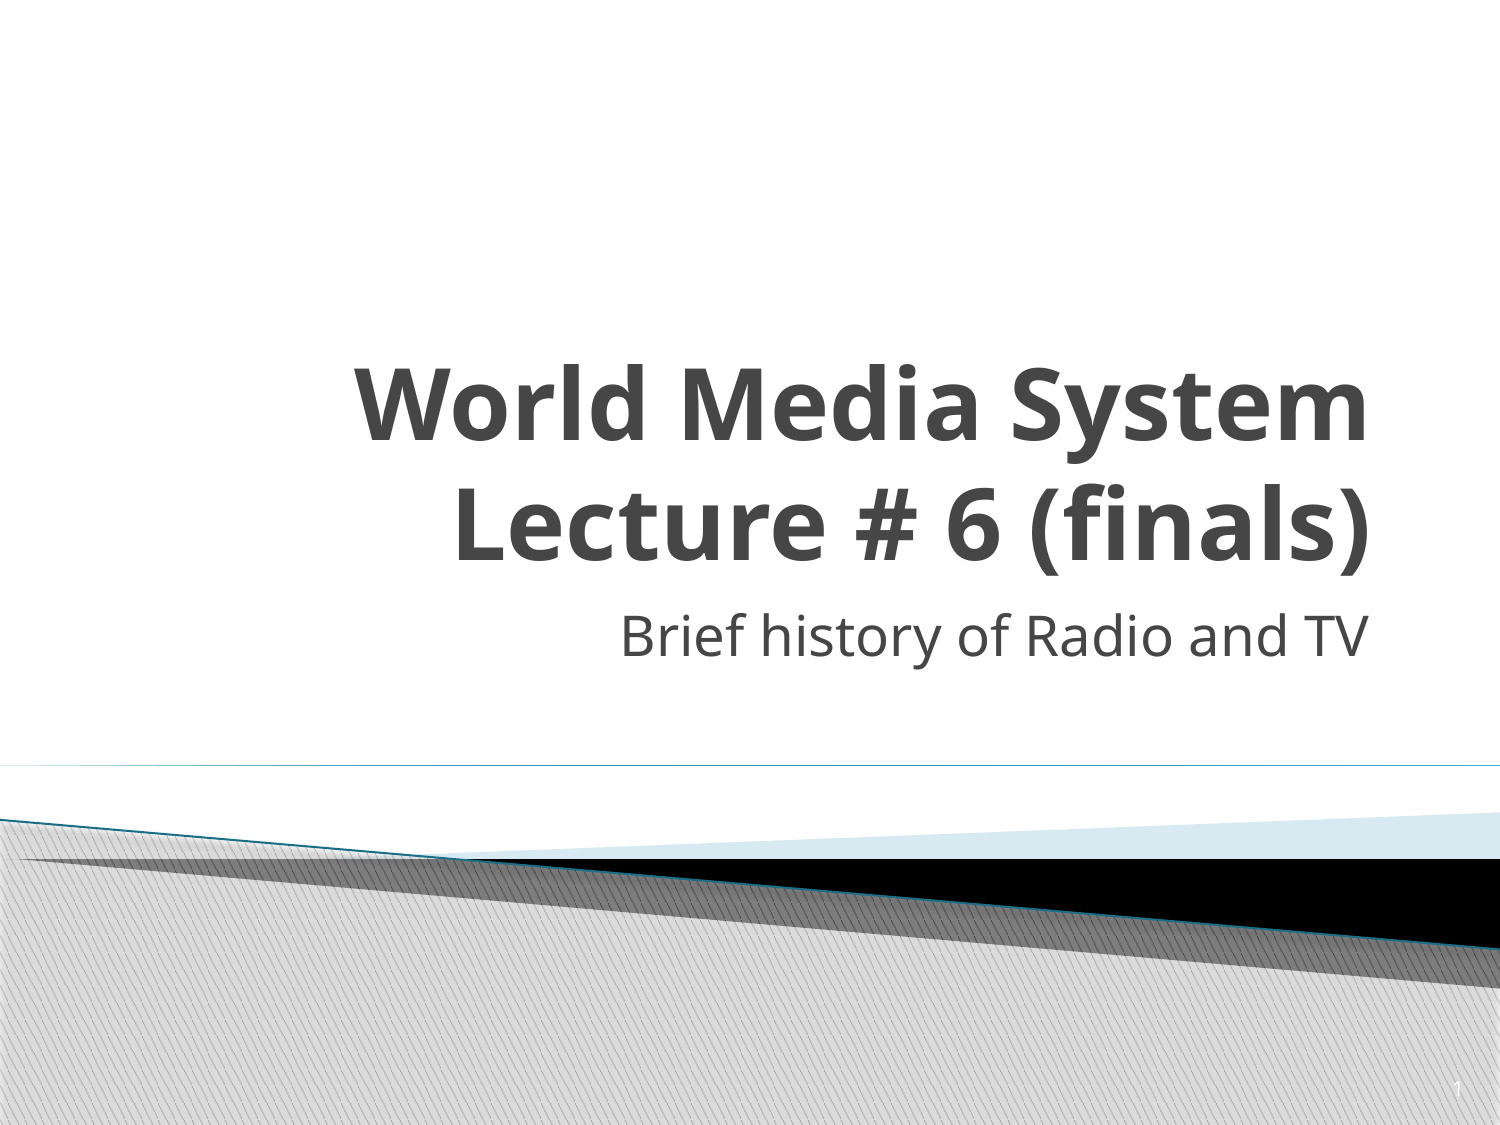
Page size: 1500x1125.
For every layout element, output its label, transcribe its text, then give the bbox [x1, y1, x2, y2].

picture [5, 859, 1500, 989]
slide_number 1 [1418, 1051, 1479, 1112]
title World Media System Lecture # 6 (finals) [112, 287, 1388, 588]
subtitle Brief history of Radio and TV [112, 592, 1388, 790]
